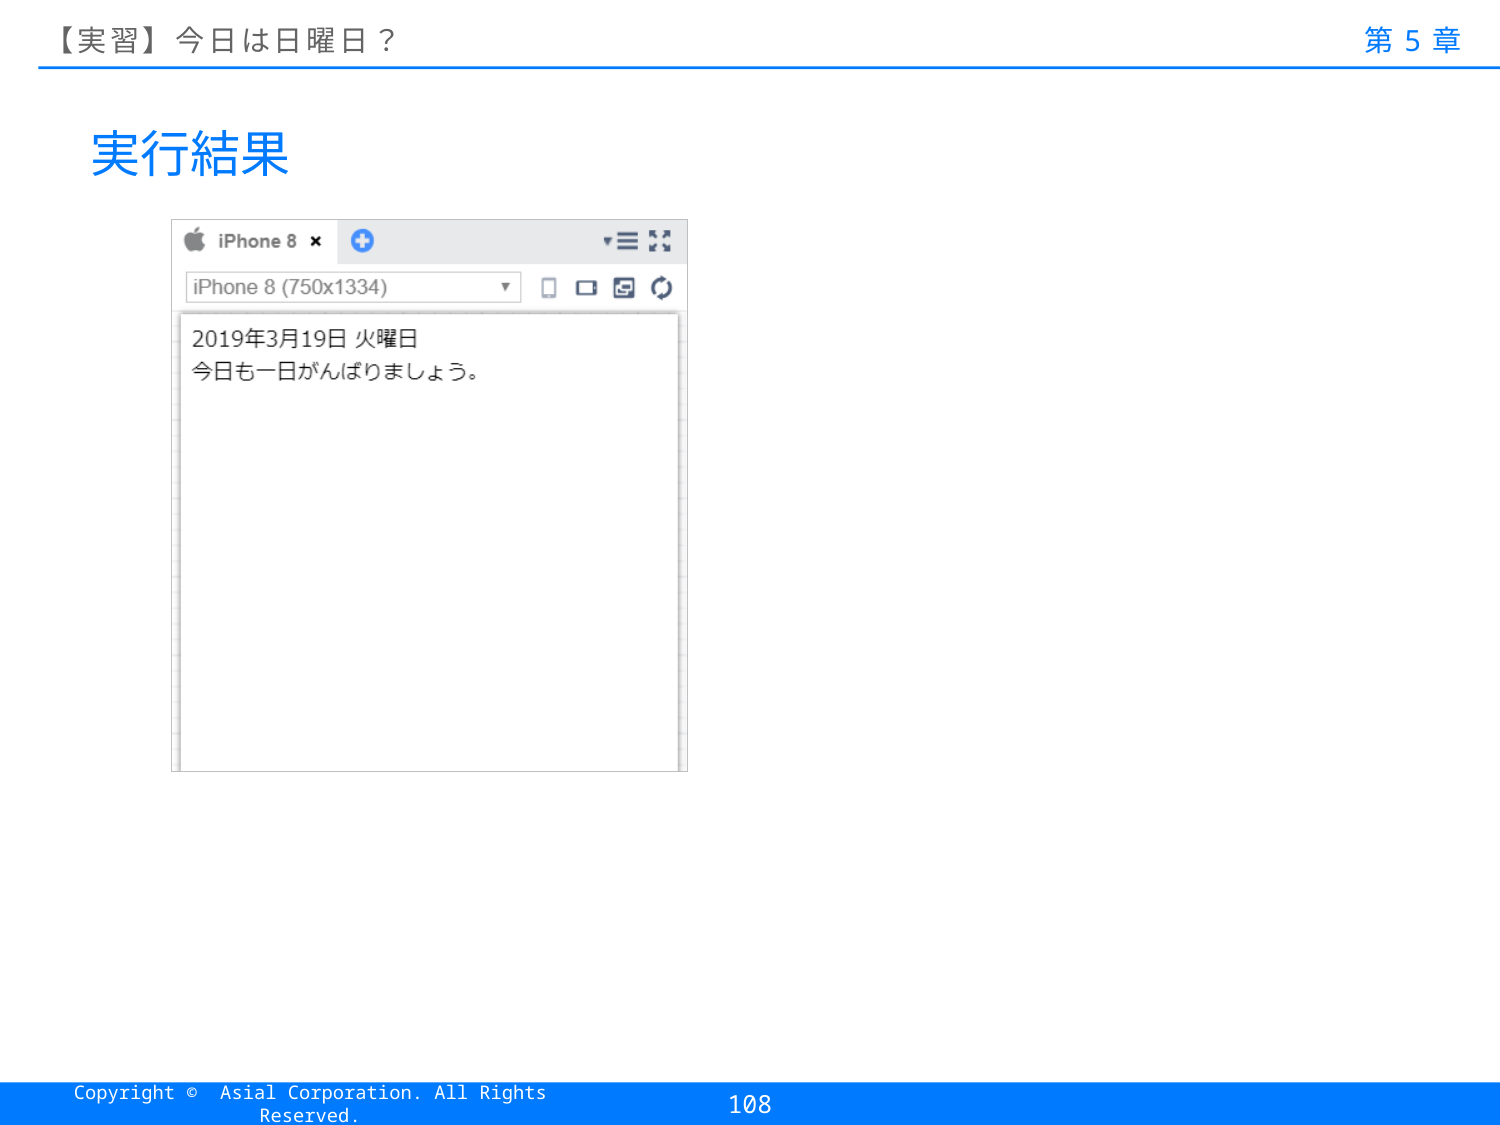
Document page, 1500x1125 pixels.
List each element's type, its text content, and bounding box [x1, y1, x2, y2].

title 【実習】今日は日曜日？ [29, 7, 702, 72]
list 実行結果 [75, 84, 1425, 988]
picture [170, 219, 688, 772]
slide_number 108 [581, 1075, 919, 1125]
list 第5章 [702, 7, 1477, 72]
